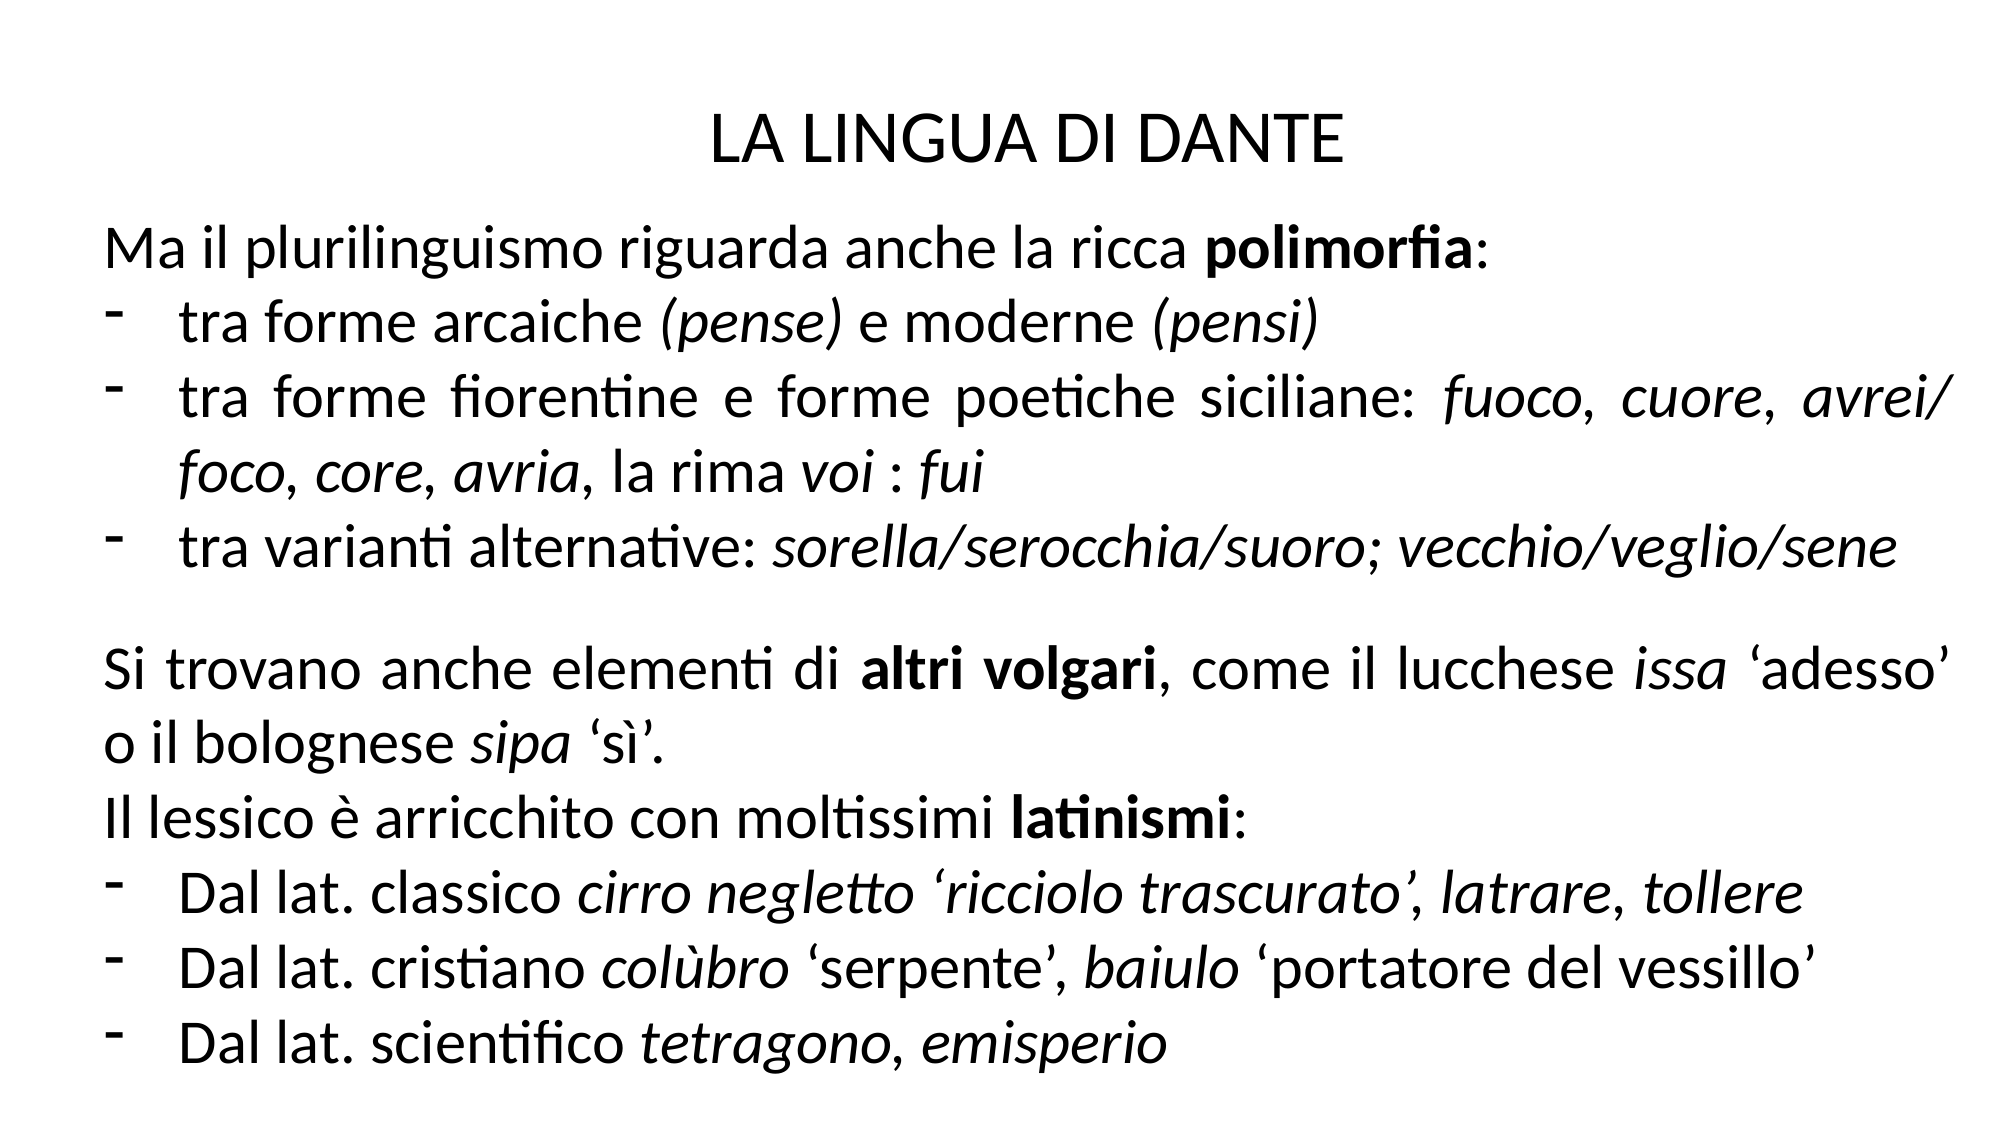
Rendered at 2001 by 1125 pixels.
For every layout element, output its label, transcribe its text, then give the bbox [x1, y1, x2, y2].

text_box Si trovano anche elementi di altri volgari, come il lucchese issa ‘adesso’ o il bolognese sipa ‘sì’. Il lessico è arricchito con moltissimi latinismi: Dal lat. classico cirro negletto ‘ricciolo trascurato’, latrare, tollere Dal lat. cristiano colùbro ‘serpente’, baiulo ‘portatore del vessillo’ Dal lat. scientifico tetragono, emisperio [89, 619, 1968, 1084]
text_box LA LINGUA DI DANTE [89, 80, 1968, 186]
text_box Ma il plurilinguismo riguarda anche la ricca polimorfia: tra forme arcaiche (pense) e moderne (pensi) tra forme fiorentine e forme poetiche siciliane: fuoco, cuore, avrei/ foco, core, avria, la rima voi : fui tra varianti alternative: sorella/serocchia/suoro; vecchio/veglio/sene [89, 198, 1968, 619]
